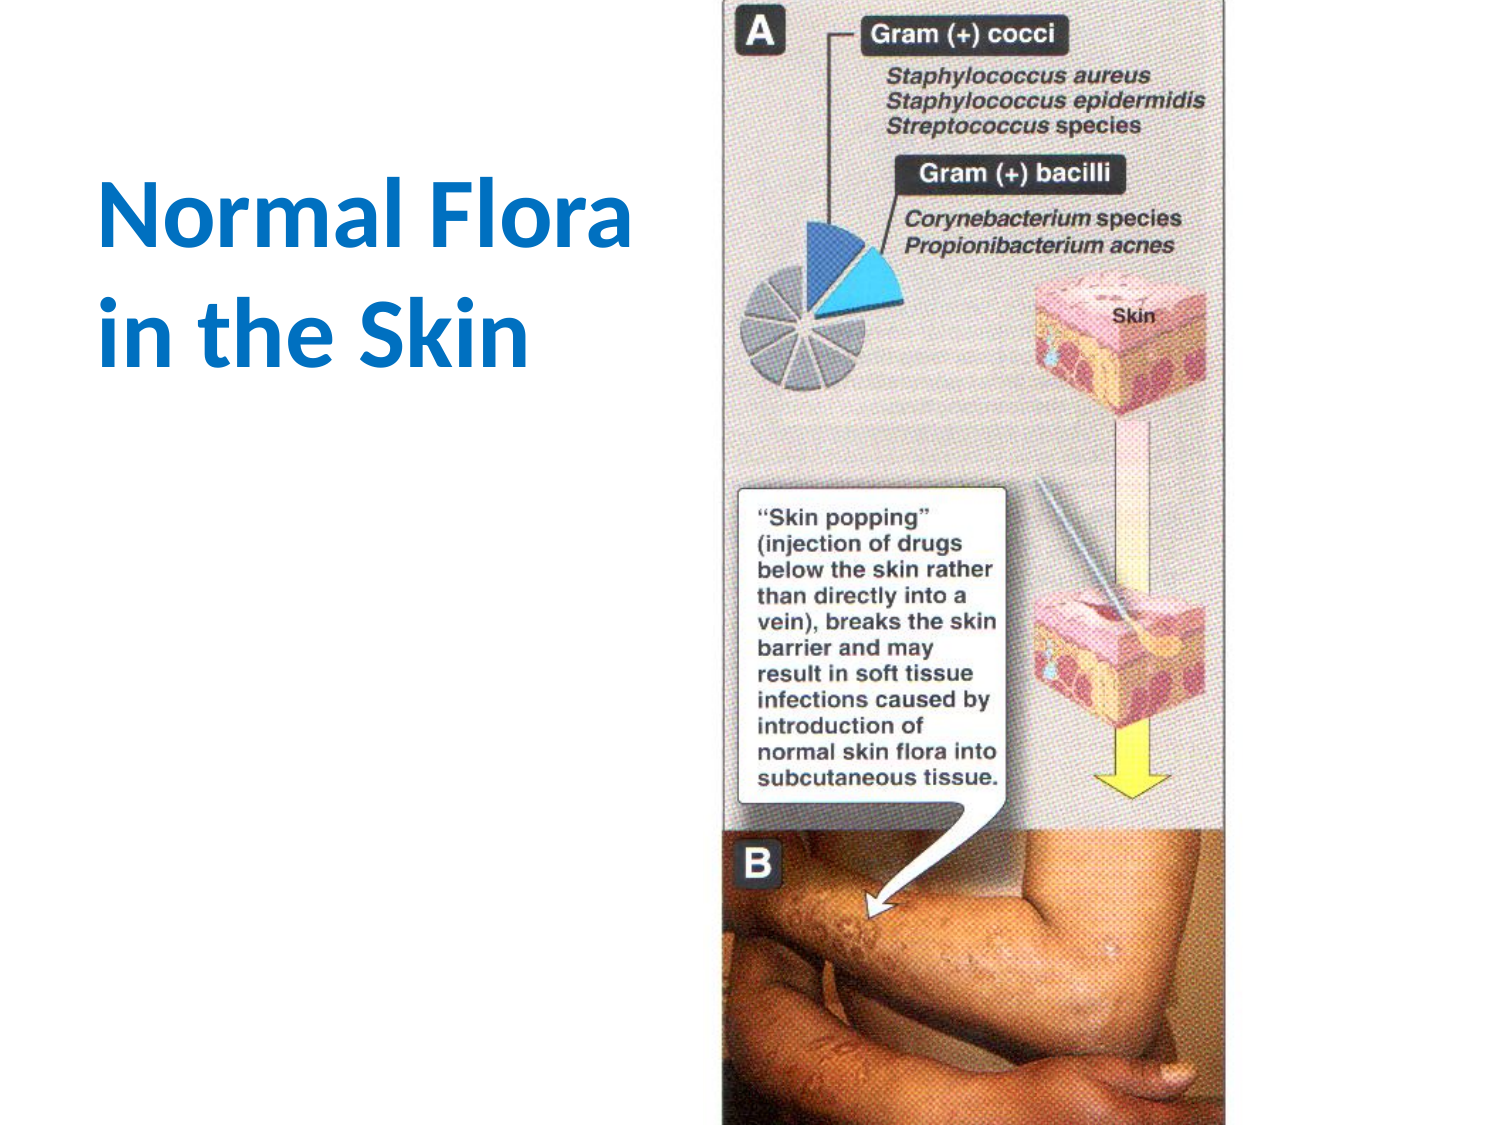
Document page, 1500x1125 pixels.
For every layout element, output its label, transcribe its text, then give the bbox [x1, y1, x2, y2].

text_box Normal Flora in the Skin [81, 140, 657, 396]
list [702, 0, 1243, 1125]
